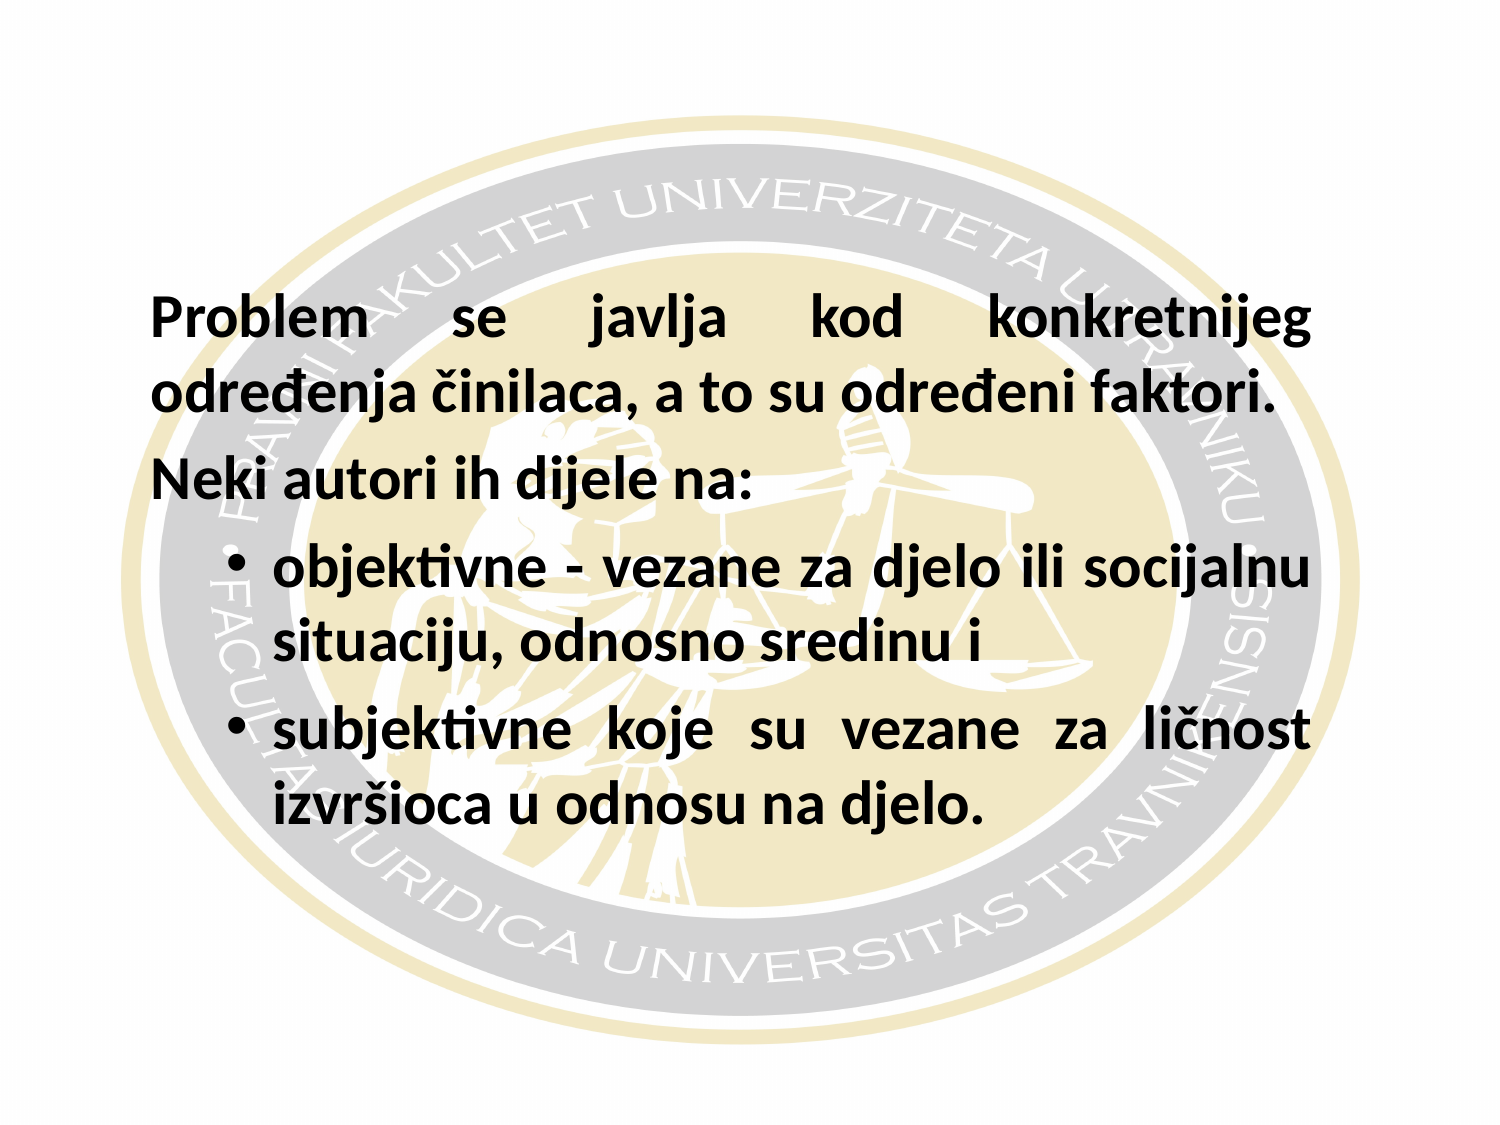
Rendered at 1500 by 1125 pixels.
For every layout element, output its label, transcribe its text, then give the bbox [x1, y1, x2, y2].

list Problem se javlja kod konkretnijeg određenja činilaca, a to su određeni faktori. Neki autori ih dijele na: objektivne - vezane za djelo ili socijalnu situaciju, odnosno sredinu i subjektivne koje su vezane za ličnost izvršioca u odnosu na djelo. [135, 267, 1329, 1005]
